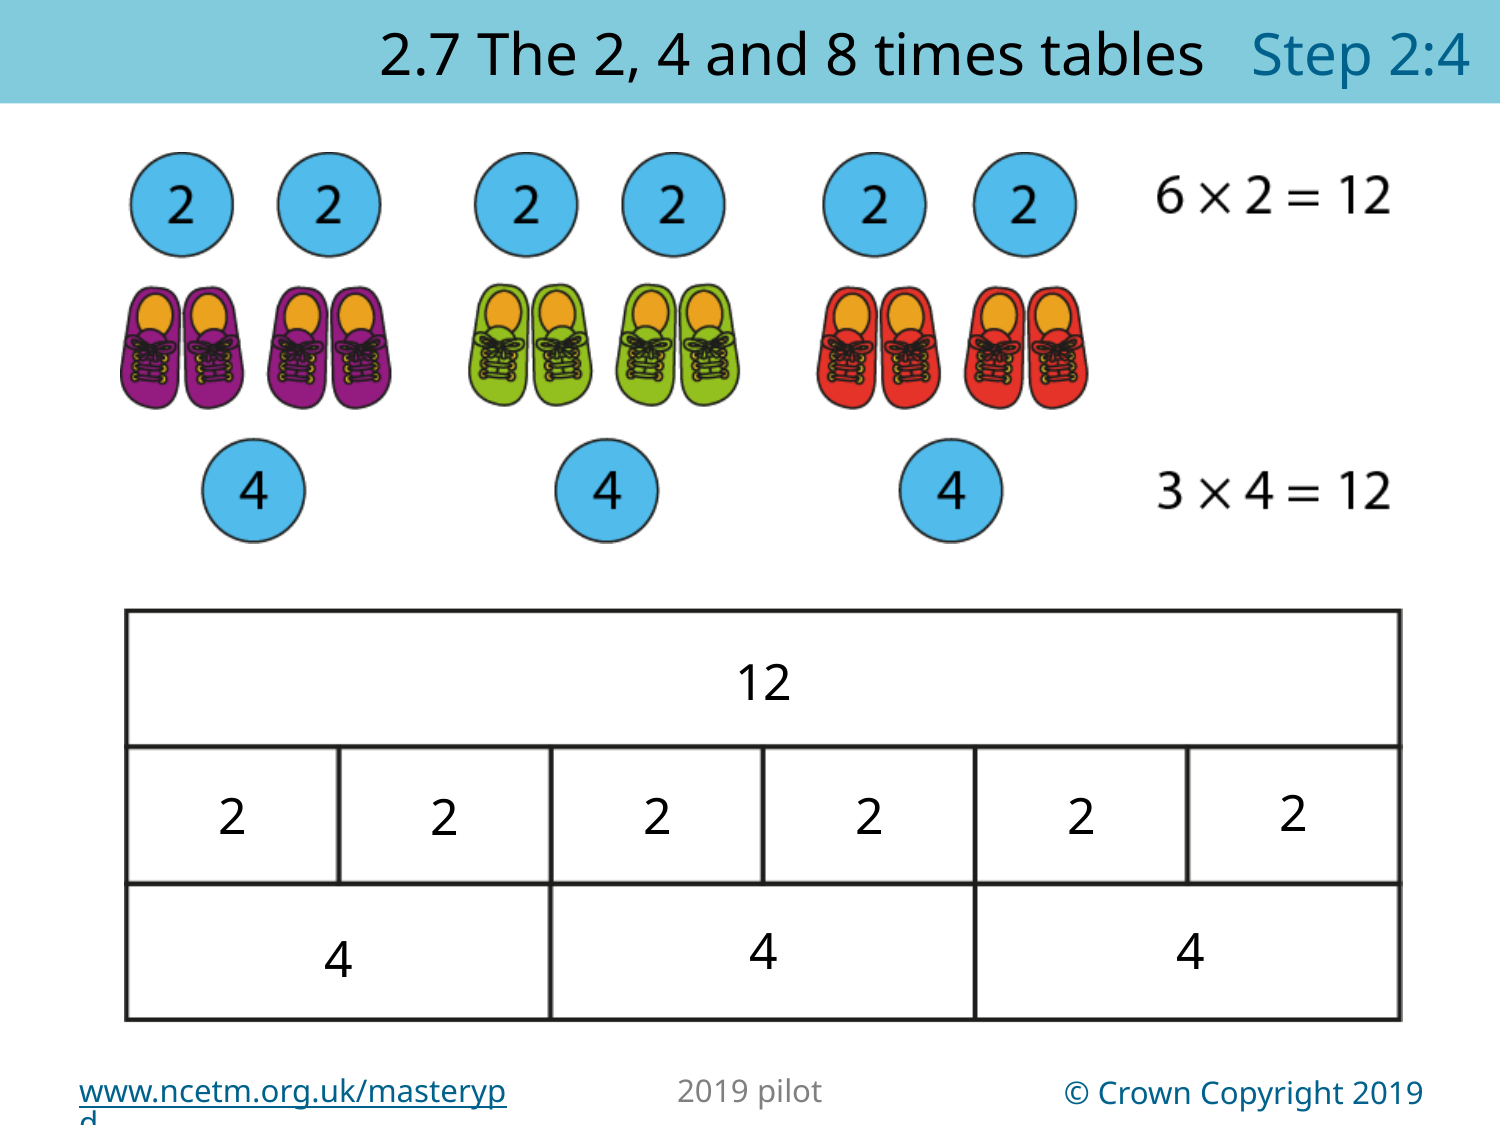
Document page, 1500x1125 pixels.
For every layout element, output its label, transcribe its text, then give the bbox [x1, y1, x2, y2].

picture [118, 152, 1088, 265]
picture [124, 607, 1403, 1024]
picture [118, 432, 1053, 551]
picture [120, 278, 1117, 421]
list 2.7 The 2, 4 and 8 times tables Step 2:4 [0, 0, 1500, 104]
picture [1145, 147, 1400, 252]
picture [1145, 432, 1400, 551]
